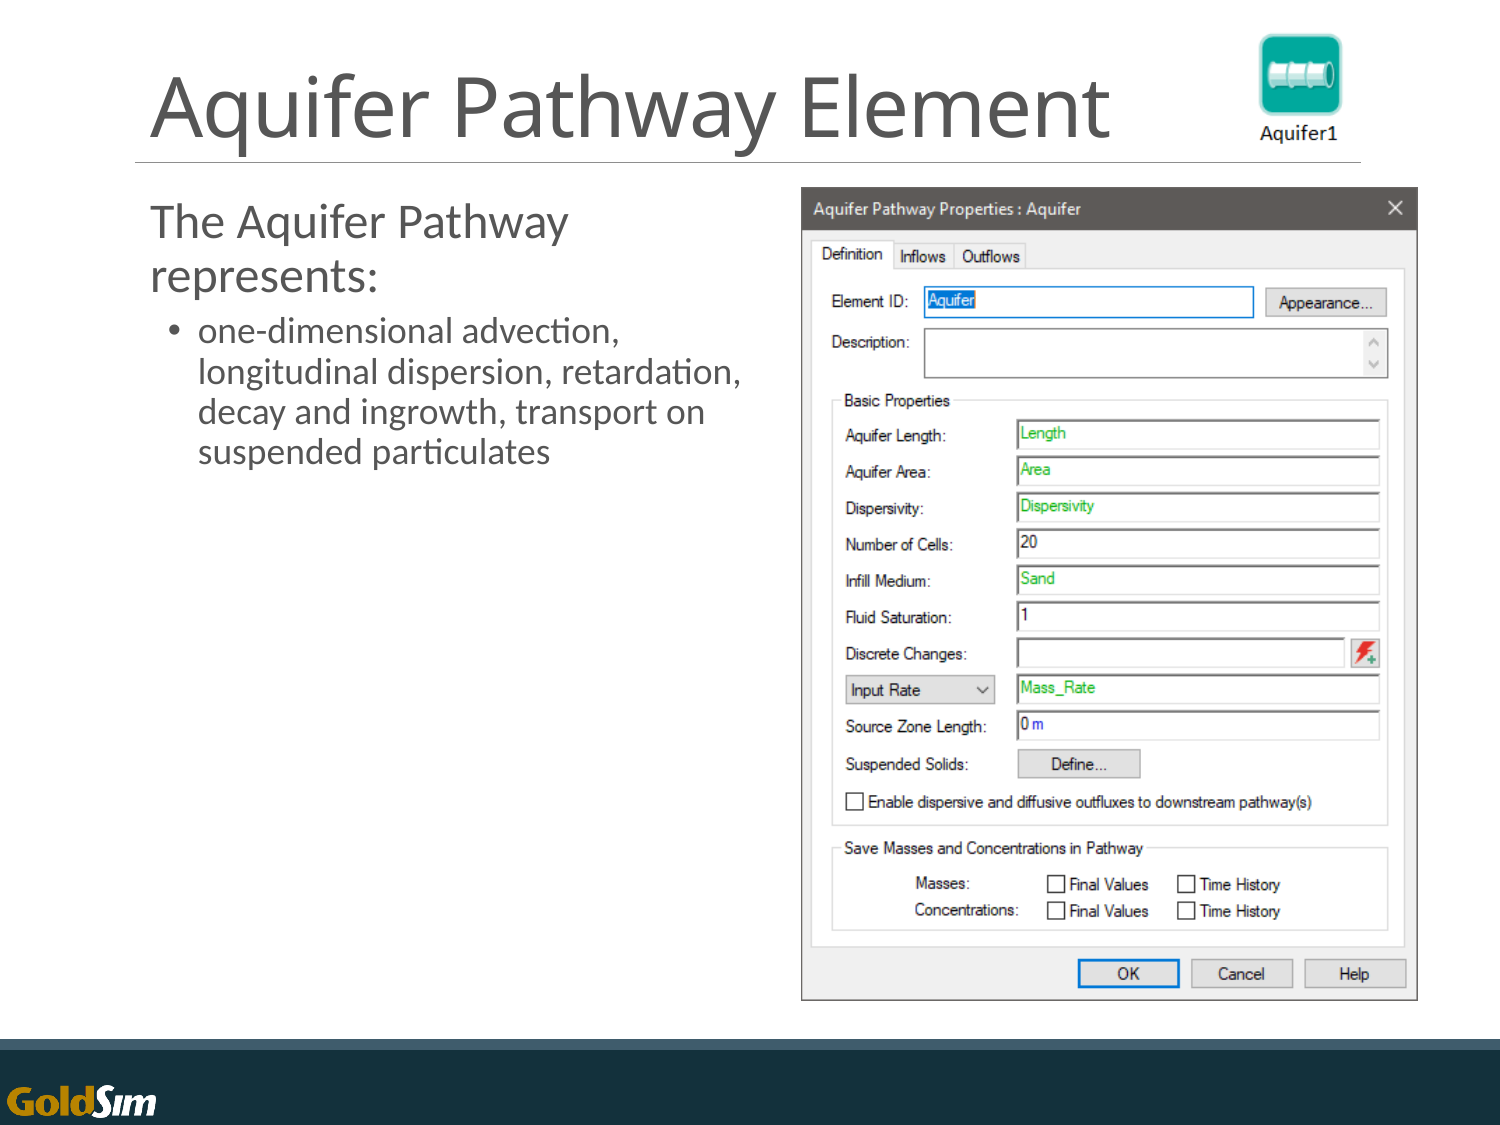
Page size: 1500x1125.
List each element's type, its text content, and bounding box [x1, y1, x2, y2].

picture [800, 186, 1418, 1001]
title Aquifer Pathway Element [135, 24, 1373, 163]
picture [1249, 24, 1352, 150]
list The Aquifer Pathway represents: one-dimensional advection, longitudinal dispersion, retardation, decay and ingrowth, transport on suspended particulates [135, 187, 776, 963]
picture [7, 1085, 156, 1118]
